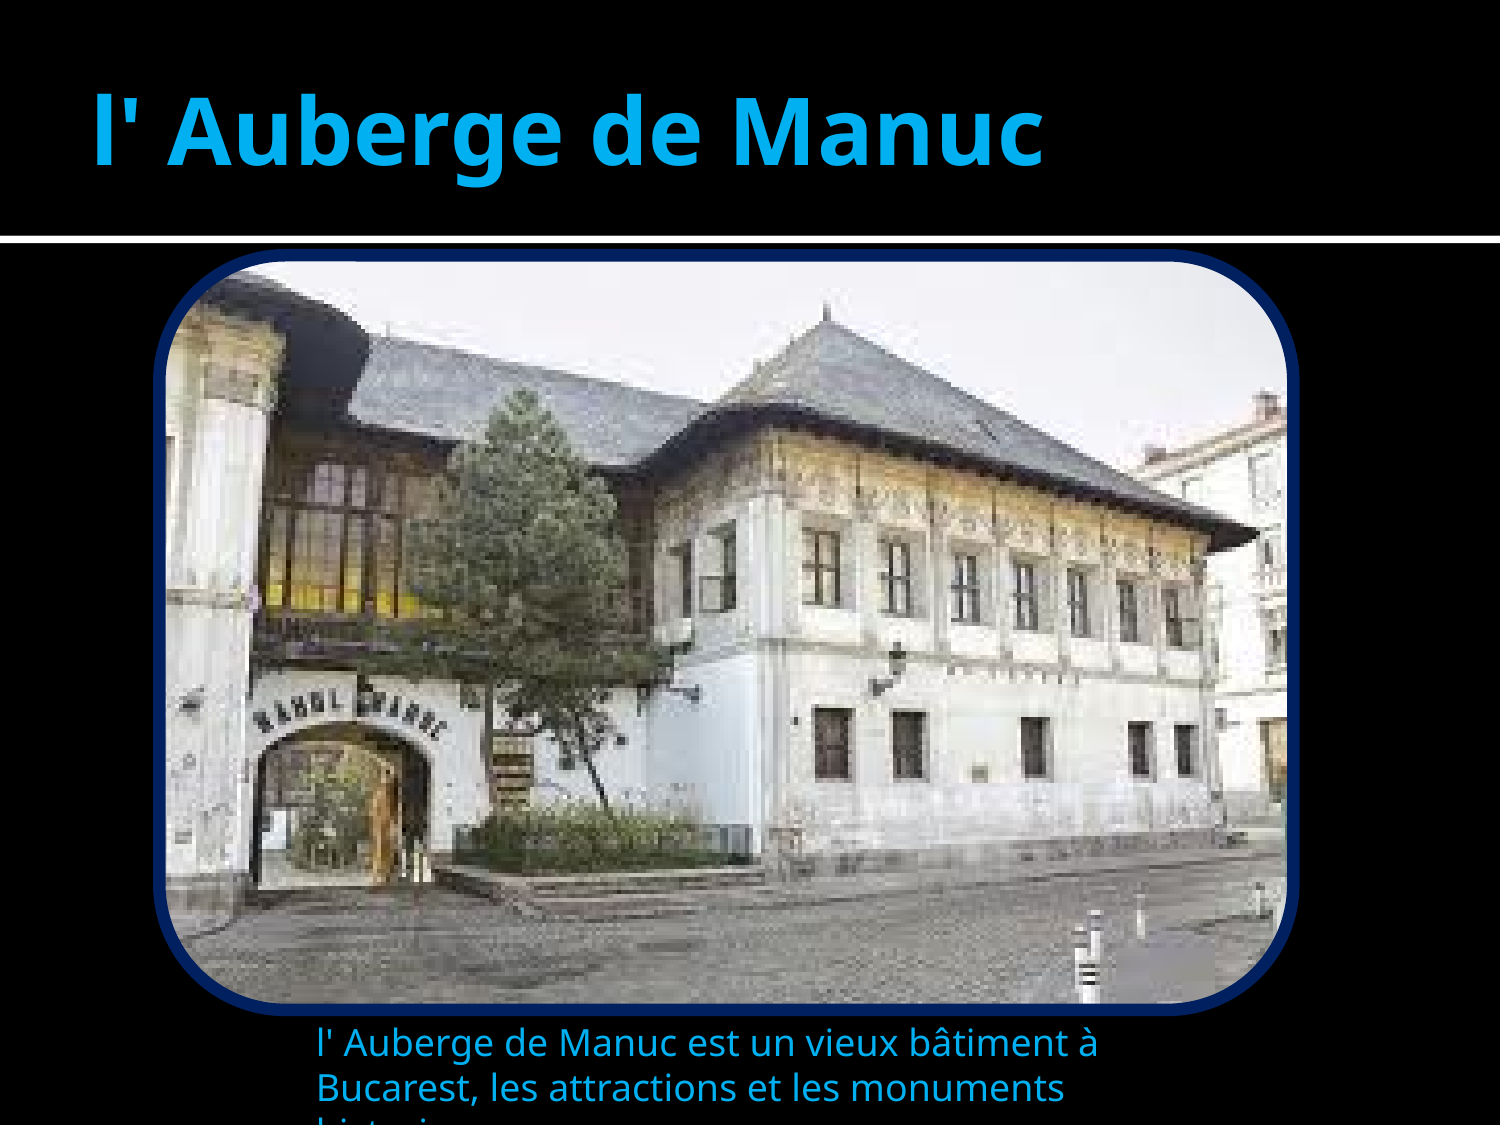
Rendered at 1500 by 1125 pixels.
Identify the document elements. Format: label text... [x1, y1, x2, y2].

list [159, 255, 1294, 1011]
text_box l' Auberge de Manuc est un vieux bâtiment à Bucarest, les attractions et les monuments historiques [301, 1023, 1252, 1125]
title l' Auberge de Manuc [75, 25, 1425, 231]
